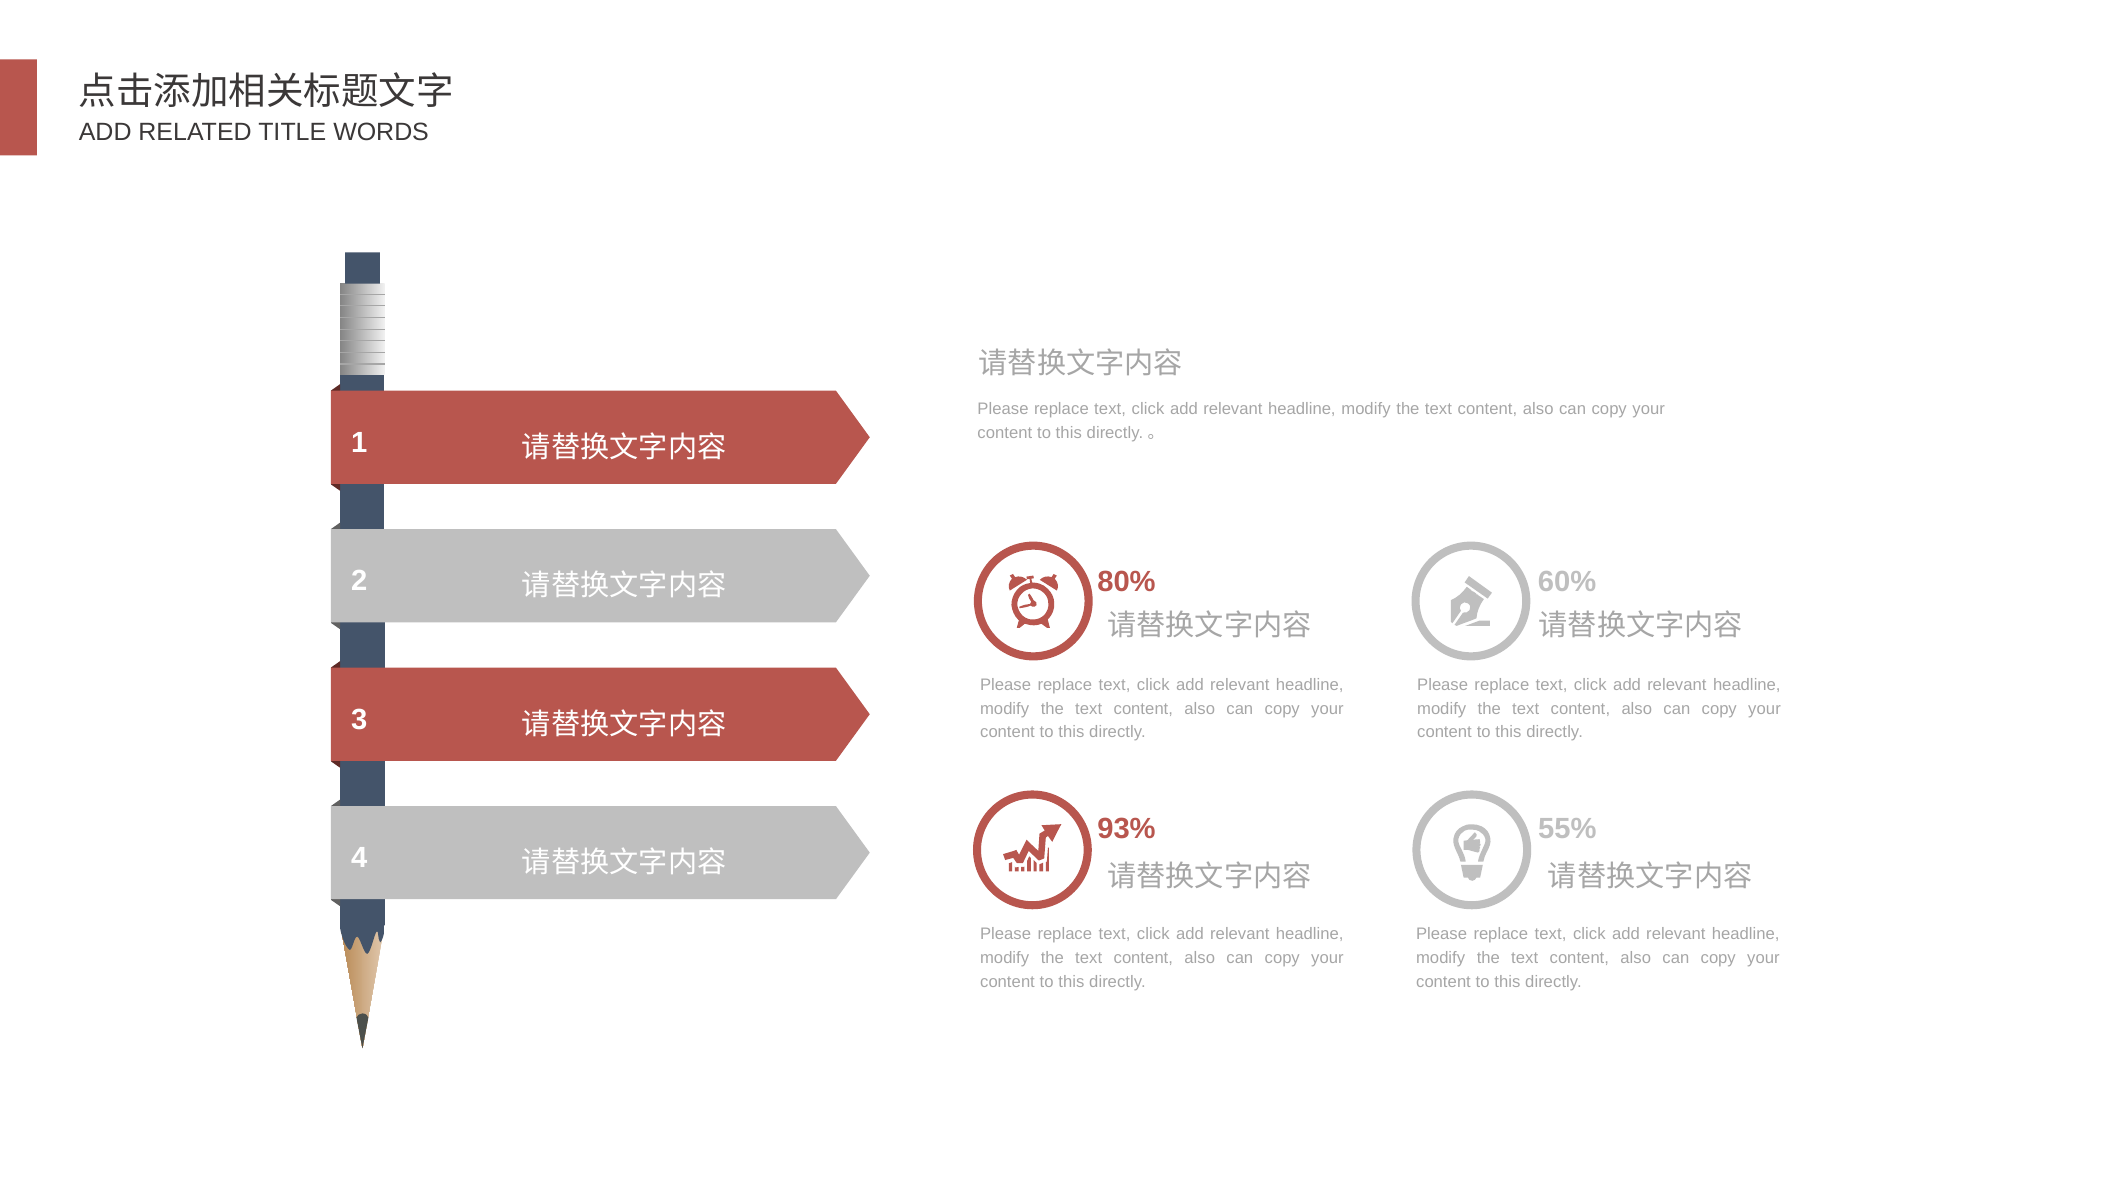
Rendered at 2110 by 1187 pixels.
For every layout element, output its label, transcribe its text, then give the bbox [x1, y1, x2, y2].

text_box [1450, 576, 1492, 626]
text_box [1411, 789, 1533, 911]
text_box [1008, 573, 1055, 628]
text_box [972, 540, 1092, 662]
text_box 请替换文字内容 [1092, 842, 1328, 900]
text_box Please replace text, click add relevant headline, modify the text content, also can copy your content to this directly. [965, 662, 1359, 749]
text_box [1033, 860, 1037, 872]
text_box [1460, 864, 1483, 881]
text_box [330, 252, 870, 1049]
text_box 93% [1082, 795, 1171, 853]
text_box Please replace text, click add relevant headline, modify the text content, also can copy your content to this directly. [965, 912, 1359, 999]
text_box 请替换文字内容 [1092, 592, 1328, 649]
text_box 请替换文字内容 [1523, 592, 1759, 649]
text_box Please replace text, click add relevant headline, modify the text content, also can copy your content to this directly. [1401, 912, 1795, 999]
text_box [1039, 573, 1058, 591]
text_box [971, 789, 1092, 911]
text_box [1027, 856, 1031, 872]
text_box [1410, 540, 1523, 662]
text_box [1453, 824, 1491, 862]
text_box 60% [1523, 547, 1612, 605]
text_box 80% [1082, 547, 1171, 605]
text_box Please replace text, click add relevant headline, modify the text content, also can copy your content to this directly. [1402, 662, 1796, 749]
text_box [1003, 824, 1062, 864]
text_box 请替换文字内容 [963, 330, 1199, 386]
text_box 点击添加相关标题文字 [62, 59, 470, 121]
text_box Please replace text, click add relevant headline, modify the text content, also can copy your content to this directly.。 [962, 386, 1681, 449]
text_box ADD RELATED TITLE WORDS [62, 107, 446, 154]
text_box [1008, 862, 1013, 872]
text_box [1045, 847, 1049, 872]
text_box 55% [1523, 795, 1612, 853]
text_box [1039, 862, 1044, 872]
text_box 请替换文字内容 [1533, 842, 1768, 900]
